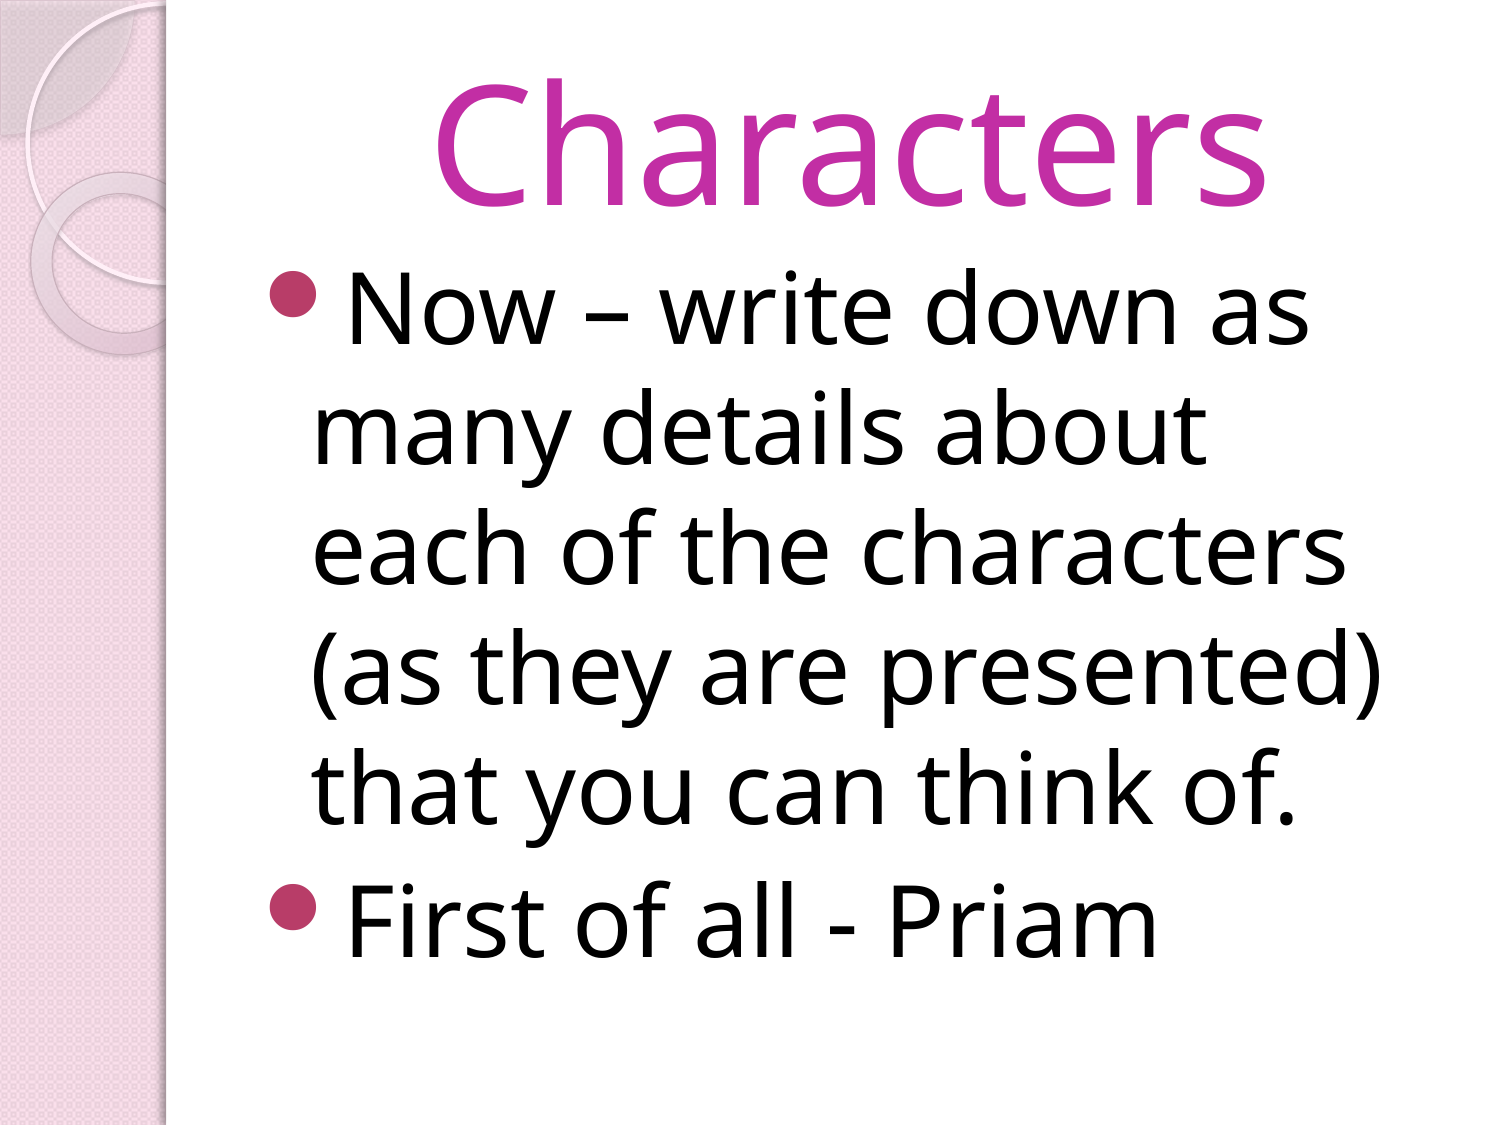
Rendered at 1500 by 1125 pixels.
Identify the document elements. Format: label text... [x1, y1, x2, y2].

title Characters [235, 45, 1466, 233]
list Now – write down as many details about each of the characters (as they are presented) that you can think of. First of all - Priam [235, 237, 1466, 1025]
